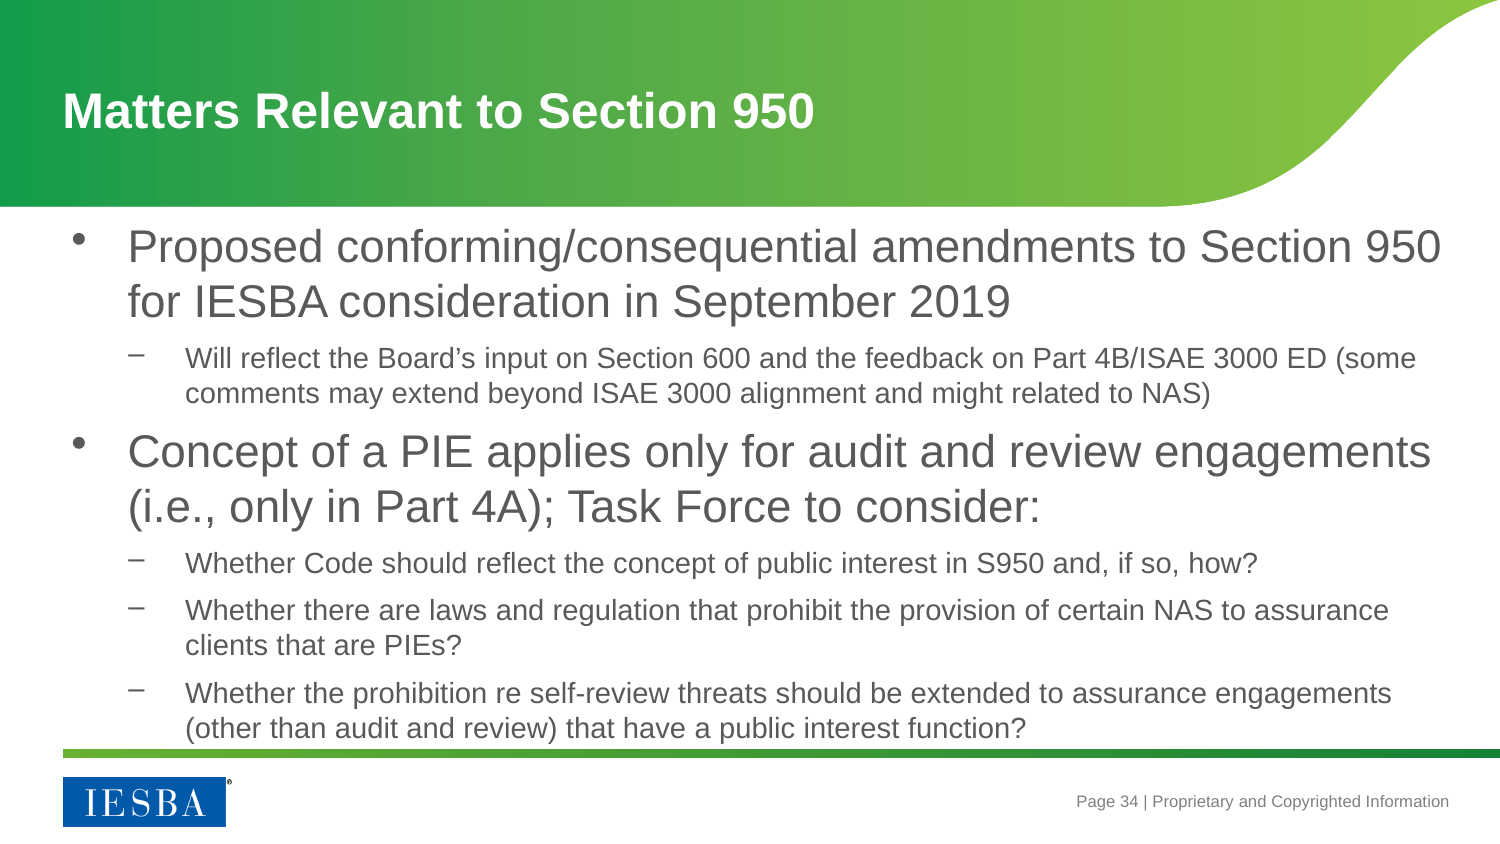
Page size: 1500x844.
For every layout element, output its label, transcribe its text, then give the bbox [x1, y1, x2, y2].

title Matters Relevant to Section 950 [62, 75, 1300, 142]
picture [0, 0, 1500, 207]
picture [63, 777, 232, 827]
list Proposed conforming/consequential amendments to Section 950 for IESBA consideration in September 2019 Will reflect the Board’s input on Section 600 and the feedback on Part 4B/ISAE 3000 ED (some comments may extend beyond ISAE 3000 alignment and might related to NAS) Concept of a PIE applies only for audit and review engagements (i.e., only in Part 4A); Task Force to consider: Whether Code should reflect the concept of public interest in S950 and, if so, how? Whether there are laws and regulation that prohibit the provision of certain NAS to assurance clients that are PIEs? Whether the prohibition re self-review threats should be extended to assurance engagements (other than audit and review) that have a public interest function? [56, 209, 1475, 712]
